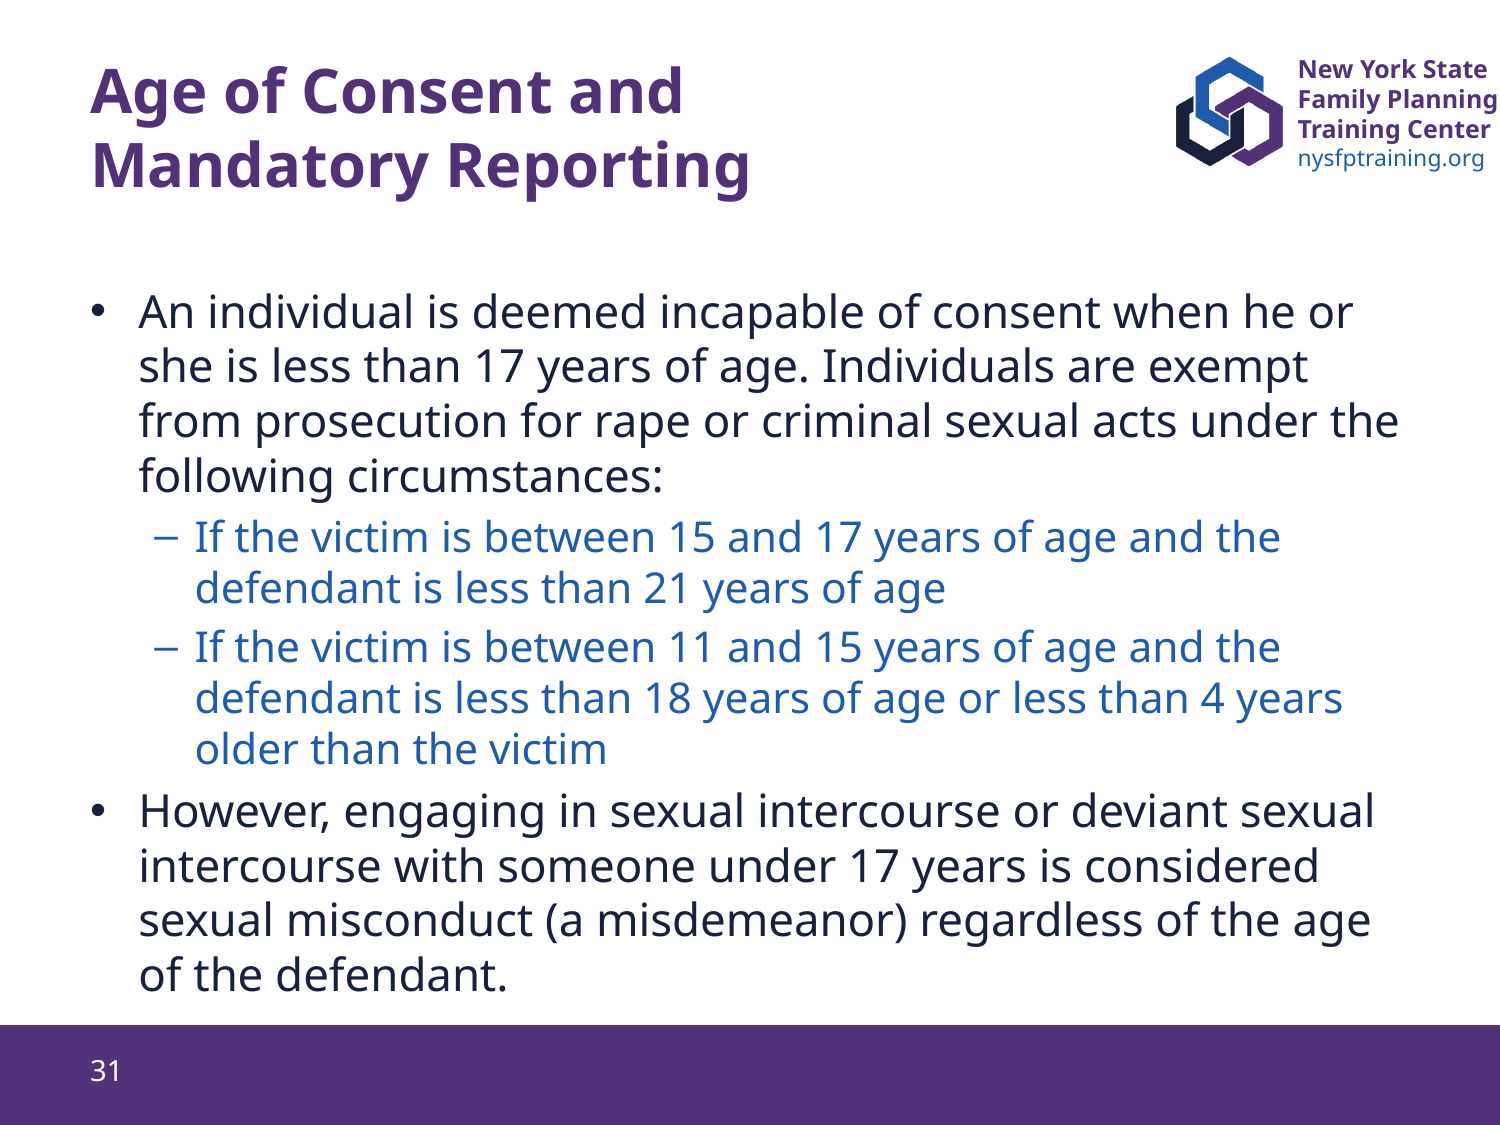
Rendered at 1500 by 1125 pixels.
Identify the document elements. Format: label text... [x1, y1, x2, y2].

slide_number 31 [75, 1042, 285, 1103]
title Age of Consent and Mandatory Reporting [75, 45, 775, 275]
picture [1175, 55, 1284, 168]
list An individual is deemed incapable of consent when he or she is less than 17 years of age. Individuals are exempt from prosecution for rape or criminal sexual acts under the following circumstances: If the victim is between 15 and 17 years of age and the defendant is less than 21 years of age If the victim is between 11 and 15 years of age and the defendant is less than 18 years of age or less than 4 years older than the victim However, engaging in sexual intercourse or deviant sexual intercourse with someone under 17 years is considered sexual misconduct (a misdemeanor) regardless of the age of the defendant. [75, 275, 1425, 1013]
